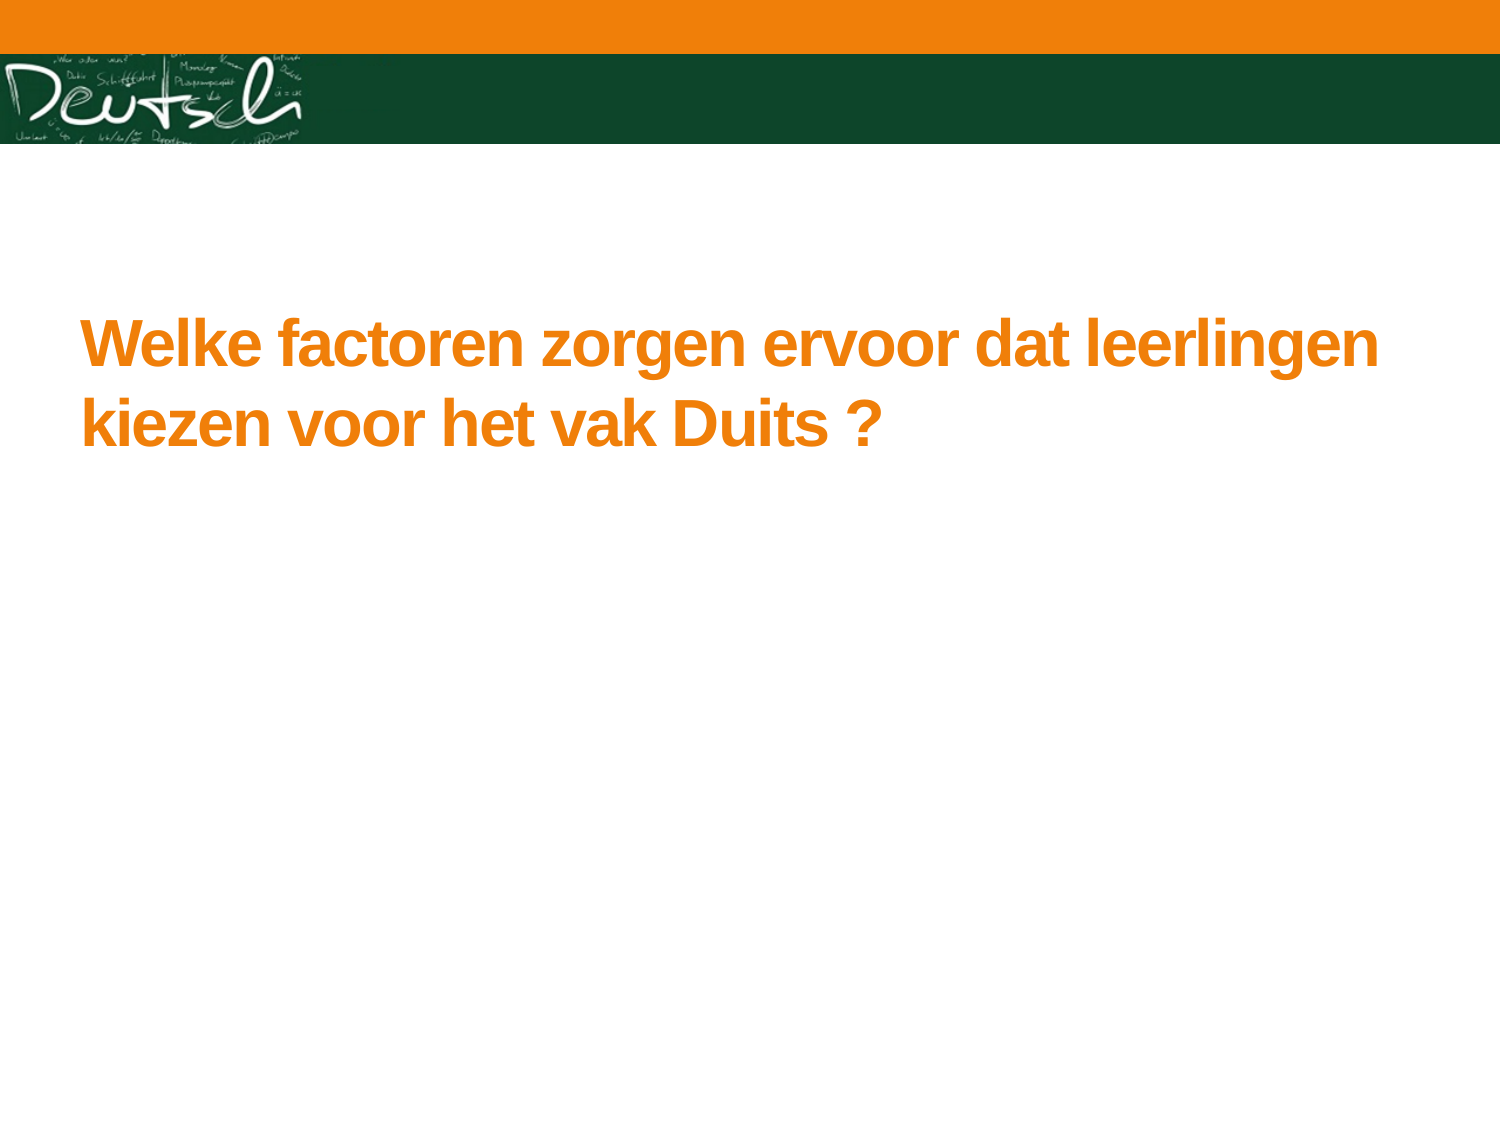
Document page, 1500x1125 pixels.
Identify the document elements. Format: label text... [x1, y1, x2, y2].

picture [0, 54, 1500, 144]
title Welke factoren zorgen ervoor dat leerlingen kiezen voor het vak Duits ? [64, 267, 1400, 492]
